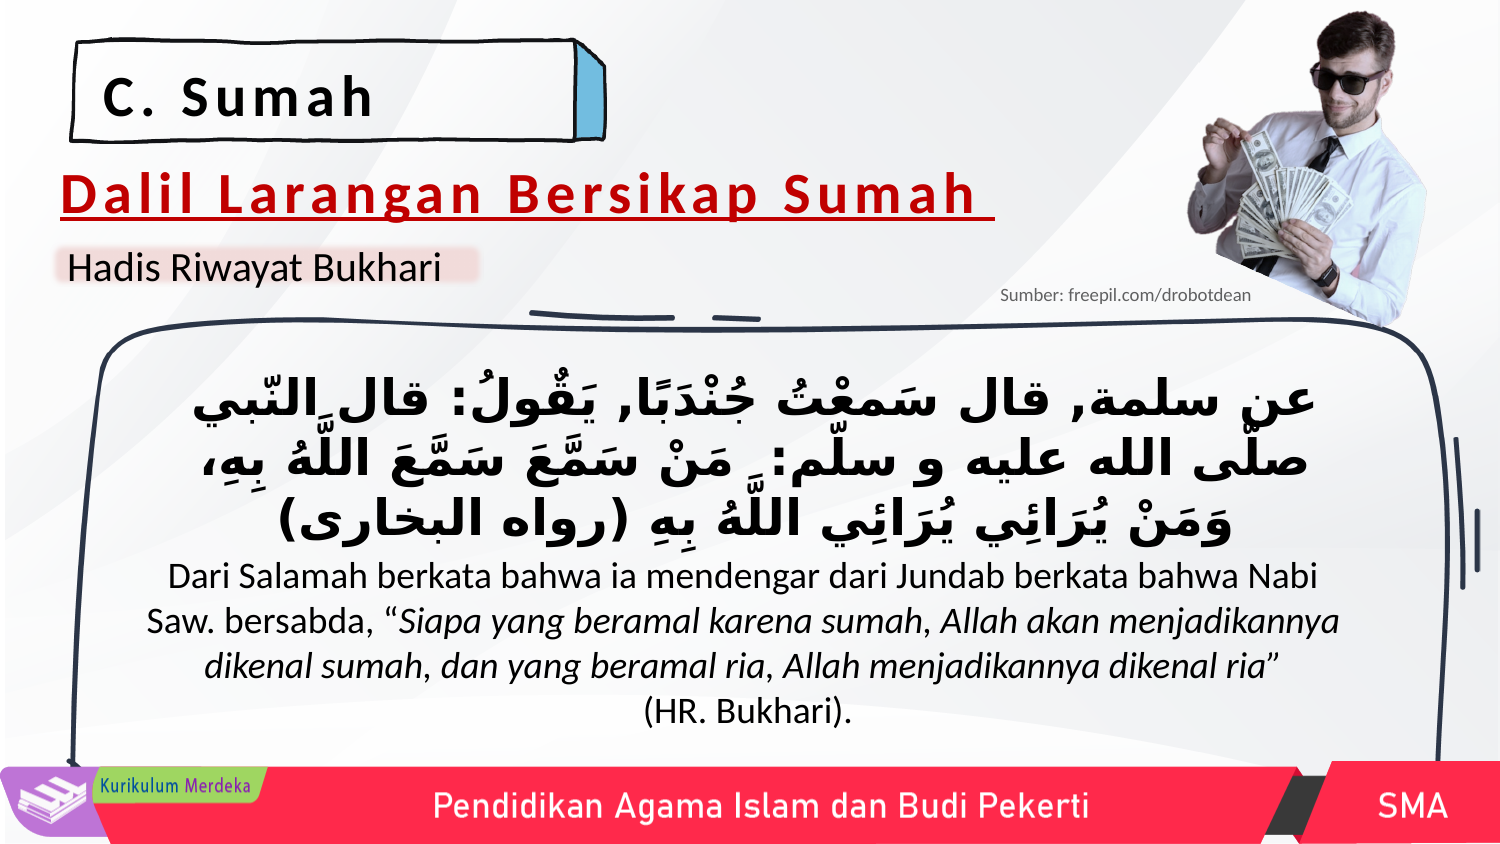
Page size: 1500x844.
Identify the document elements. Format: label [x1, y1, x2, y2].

text_box [69, 37, 607, 145]
picture [0, 0, 1500, 844]
